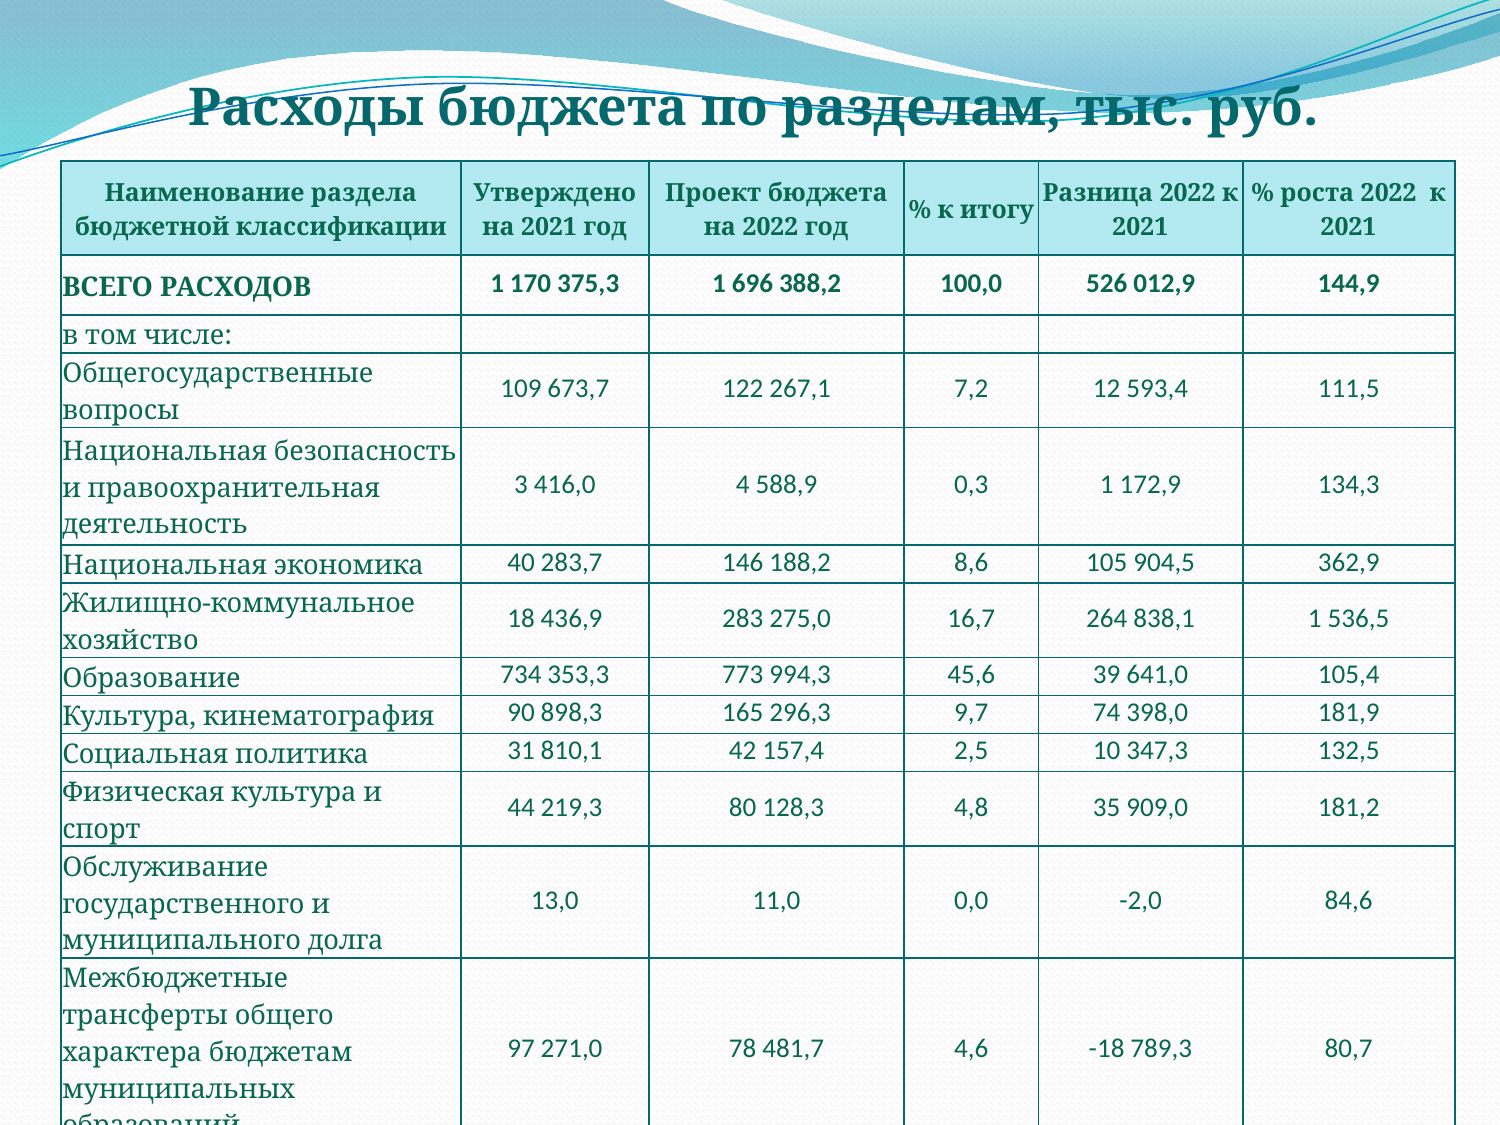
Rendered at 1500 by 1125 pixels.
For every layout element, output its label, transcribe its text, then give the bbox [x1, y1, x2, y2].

table_cell 181,9 [1244, 696, 1454, 733]
table_cell 39 641,0 [1039, 658, 1242, 695]
table_cell 111,5 [1244, 354, 1454, 427]
table_header Разница 2022 к 2021 [1039, 162, 1242, 254]
table_cell 105,4 [1244, 658, 1454, 695]
table_cell 0,3 [905, 428, 1038, 544]
table_cell 44 219,3 [462, 772, 648, 845]
table_cell 362,9 [1244, 546, 1454, 582]
table_cell 132,5 [1244, 734, 1454, 771]
table_cell 40 283,7 [462, 546, 648, 582]
table_cell 734 353,3 [462, 658, 648, 695]
text_box Расходы бюджета по разделам, тыс. руб. [53, 66, 1455, 144]
table_cell 74 398,0 [1039, 696, 1242, 733]
table_cell [1039, 316, 1242, 352]
table_header % к итогу [905, 162, 1038, 254]
table_cell 42 157,4 [650, 734, 903, 771]
table_header % роста 2022 к 2021 [1244, 162, 1454, 254]
table_cell [1244, 316, 1454, 352]
table_cell 264 838,1 [1039, 584, 1242, 657]
table_cell 90 898,3 [462, 696, 648, 733]
table_cell 1 172,9 [1039, 428, 1242, 544]
table_cell 80 128,3 [650, 772, 903, 845]
table_cell 773 994,3 [650, 658, 903, 695]
table_cell Межбюджетные трансферты общего характера бюджетам муниципальных образований [62, 959, 460, 1125]
table_cell 10 347,3 [1039, 734, 1242, 771]
table_cell 13,0 [462, 847, 648, 957]
table_cell 181,2 [1244, 772, 1454, 845]
table_header Проект бюджета на 2022 год [650, 162, 903, 254]
table_cell Национальная экономика [62, 546, 460, 582]
table_cell 18 436,9 [462, 584, 648, 657]
table_cell 1 536,5 [1244, 584, 1454, 657]
table_cell 4,8 [905, 772, 1038, 845]
table_cell -2,0 [1039, 847, 1242, 957]
table_cell 8,6 [905, 546, 1038, 582]
table_cell 31 810,1 [462, 734, 648, 771]
table_cell [905, 316, 1038, 352]
table_cell 78 481,7 [650, 959, 903, 1125]
table_header Наименование раздела бюджетной классификации [62, 162, 460, 254]
table_cell 144,9 [1244, 256, 1454, 314]
table_cell 11,0 [650, 847, 903, 957]
table_cell 3 416,0 [462, 428, 648, 544]
table_cell Физическая культура и спорт [62, 772, 460, 845]
table_cell Жилищно-коммунальное хозяйство [62, 584, 460, 657]
table_cell Образование [62, 658, 460, 695]
table_cell 122 267,1 [650, 354, 903, 427]
table_cell 45,6 [905, 658, 1038, 695]
table_cell 1 170 375,3 [462, 256, 648, 314]
table_cell -18 789,3 [1039, 959, 1242, 1125]
table_cell ВСЕГО РАСХОДОВ [62, 256, 460, 314]
table_cell 2,5 [905, 734, 1038, 771]
table_cell 4 588,9 [650, 428, 903, 544]
table_cell 1 696 388,2 [650, 256, 903, 314]
table_cell 283 275,0 [650, 584, 903, 657]
table_cell 100,0 [905, 256, 1038, 314]
table_cell Обслуживание государственного и муниципального долга [62, 847, 460, 957]
table_cell Общегосударственные вопросы [62, 354, 460, 427]
table_cell [650, 316, 903, 352]
table_cell 97 271,0 [462, 959, 648, 1125]
table_cell 4,6 [905, 959, 1038, 1125]
table_cell 165 296,3 [650, 696, 903, 733]
table_cell 80,7 [1244, 959, 1454, 1125]
table_cell Национальная безопасность и правоохранительная деятельность [62, 428, 460, 544]
table_cell 0,0 [905, 847, 1038, 957]
table_cell 35 909,0 [1039, 772, 1242, 845]
table_cell 9,7 [905, 696, 1038, 733]
table_cell 84,6 [1244, 847, 1454, 957]
table_cell [462, 316, 648, 352]
table_cell Социальная политика [62, 734, 460, 771]
table_cell Культура, кинематография [62, 696, 460, 733]
table_cell 12 593,4 [1039, 354, 1242, 427]
table_cell 526 012,9 [1039, 256, 1242, 314]
table_header Утверждено на 2021 год [462, 162, 648, 254]
table_cell 7,2 [905, 354, 1038, 427]
table_cell 109 673,7 [462, 354, 648, 427]
table_cell 134,3 [1244, 428, 1454, 544]
table_cell 105 904,5 [1039, 546, 1242, 582]
table_cell 146 188,2 [650, 546, 903, 582]
table_cell в том числе: [62, 316, 460, 352]
table_cell 16,7 [905, 584, 1038, 657]
